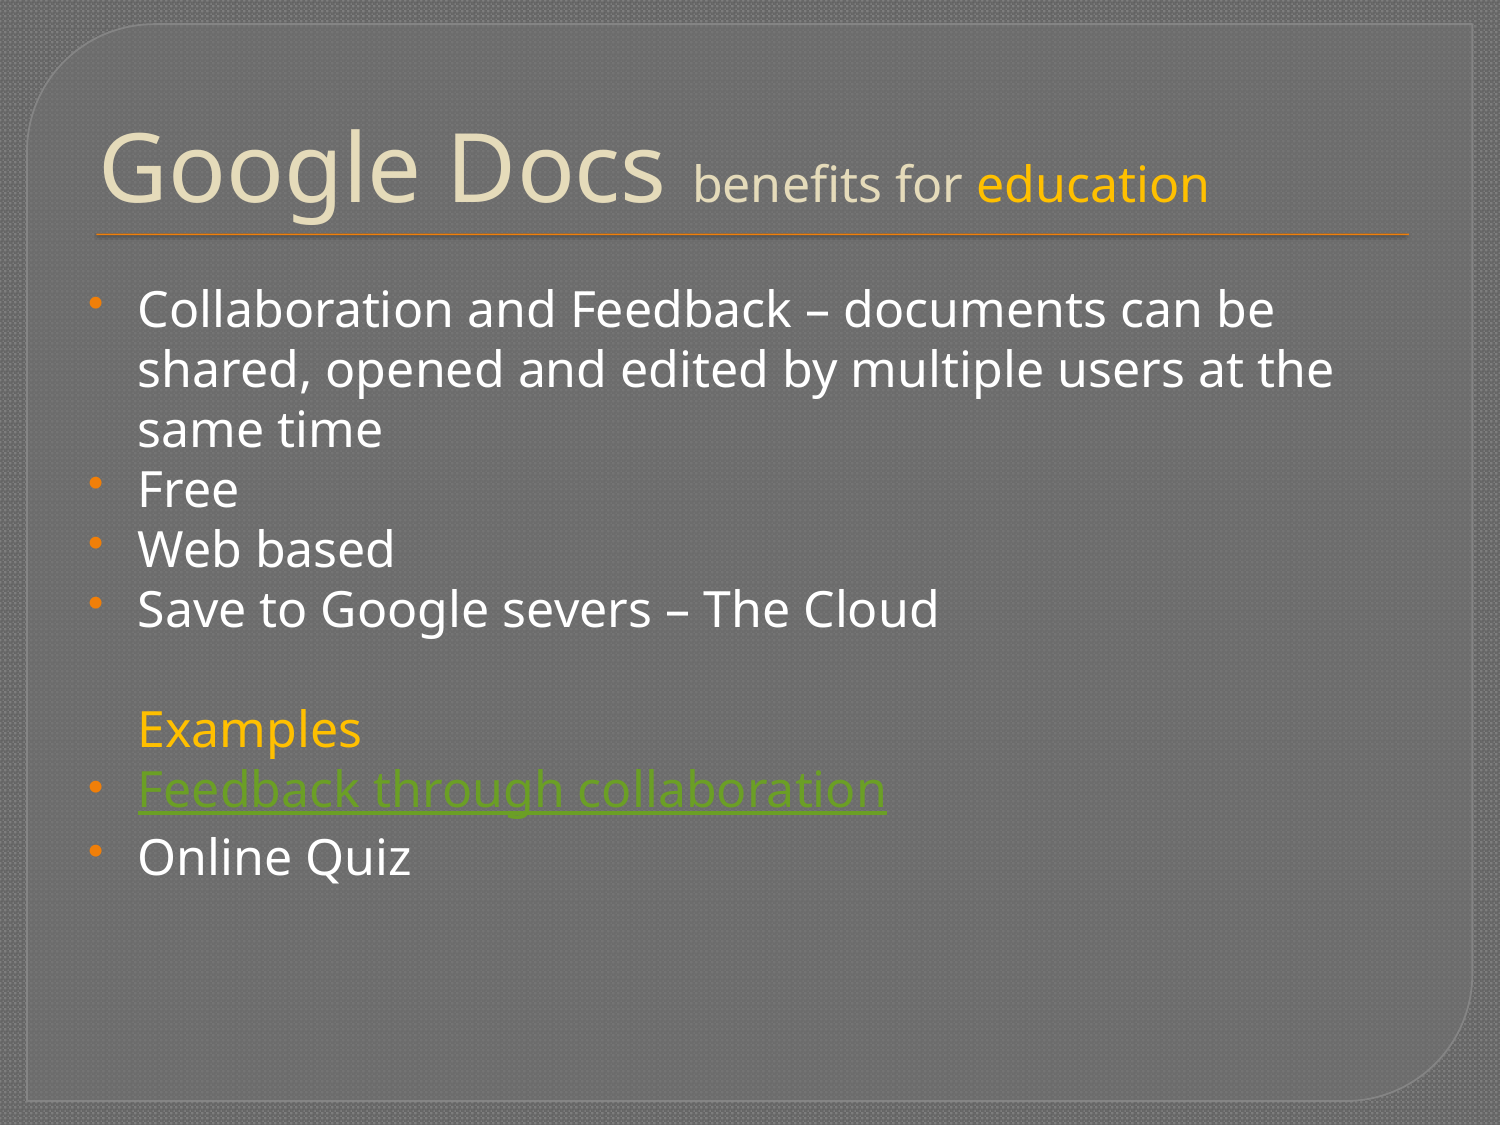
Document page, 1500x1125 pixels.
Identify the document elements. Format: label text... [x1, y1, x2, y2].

title Google Docs benefits for education [75, 41, 1425, 230]
list Collaboration and Feedback – documents can be shared, opened and edited by multiple users at the same time Free Web based Save to Google severs – The Cloud Examples Feedback through collaboration Online Quiz [75, 270, 1425, 1013]
